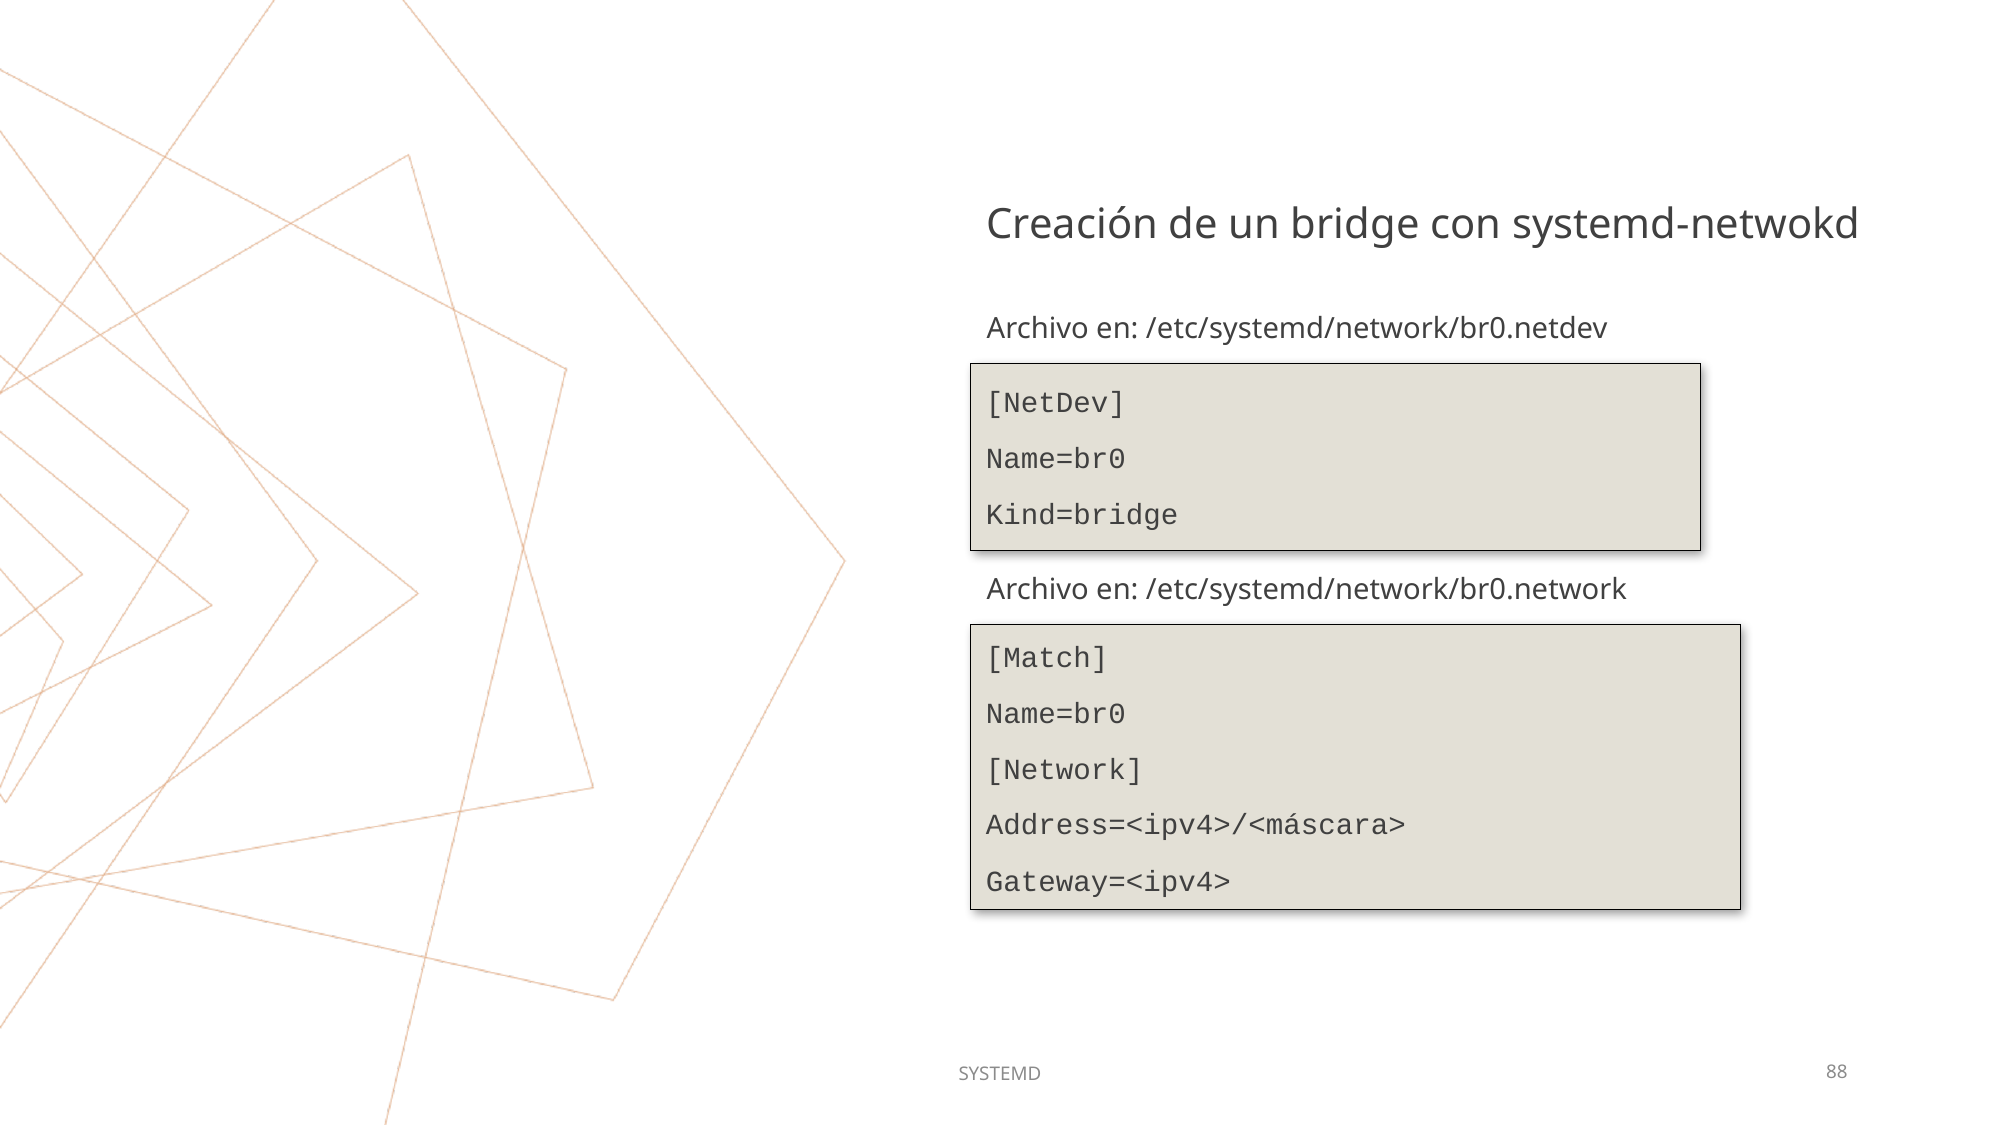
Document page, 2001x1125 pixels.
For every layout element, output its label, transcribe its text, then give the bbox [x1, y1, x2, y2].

slide_number 88 [1412, 1042, 1863, 1103]
text_box [NetDev] Name=br0 Kind=bridge [970, 363, 1701, 551]
text_box [Match] Name=br0 [Network] Address=<ipv4>/<máscara> Gateway=<ipv4> [970, 624, 1741, 910]
text_box Archivo en: /etc/systemd/network/br0.netdev [971, 301, 1947, 364]
picture [0, 0, 893, 1125]
text_box Archivo en: /etc/systemd/network/br0.network [971, 562, 1947, 625]
footer SYSTEMD [662, 1042, 1338, 1103]
text_box Creación de un bridge con systemd-netwokd [971, 188, 1913, 281]
